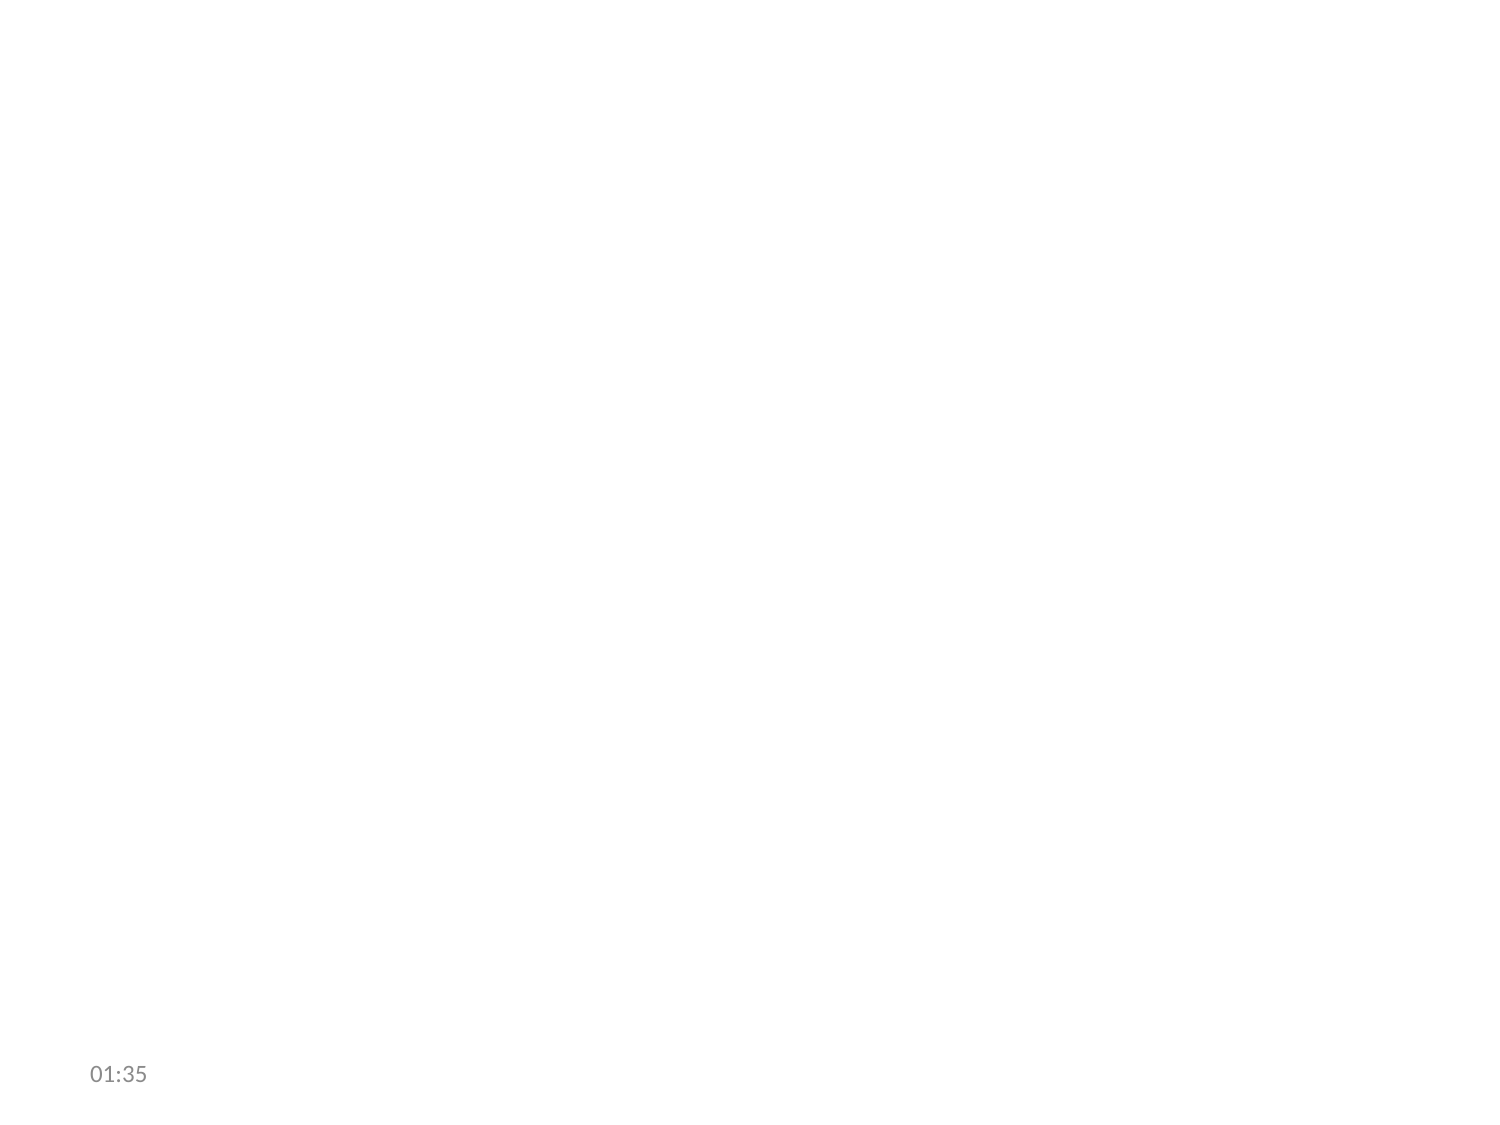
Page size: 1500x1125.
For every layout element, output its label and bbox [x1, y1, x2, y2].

slide_number [75, 1042, 425, 1103]
